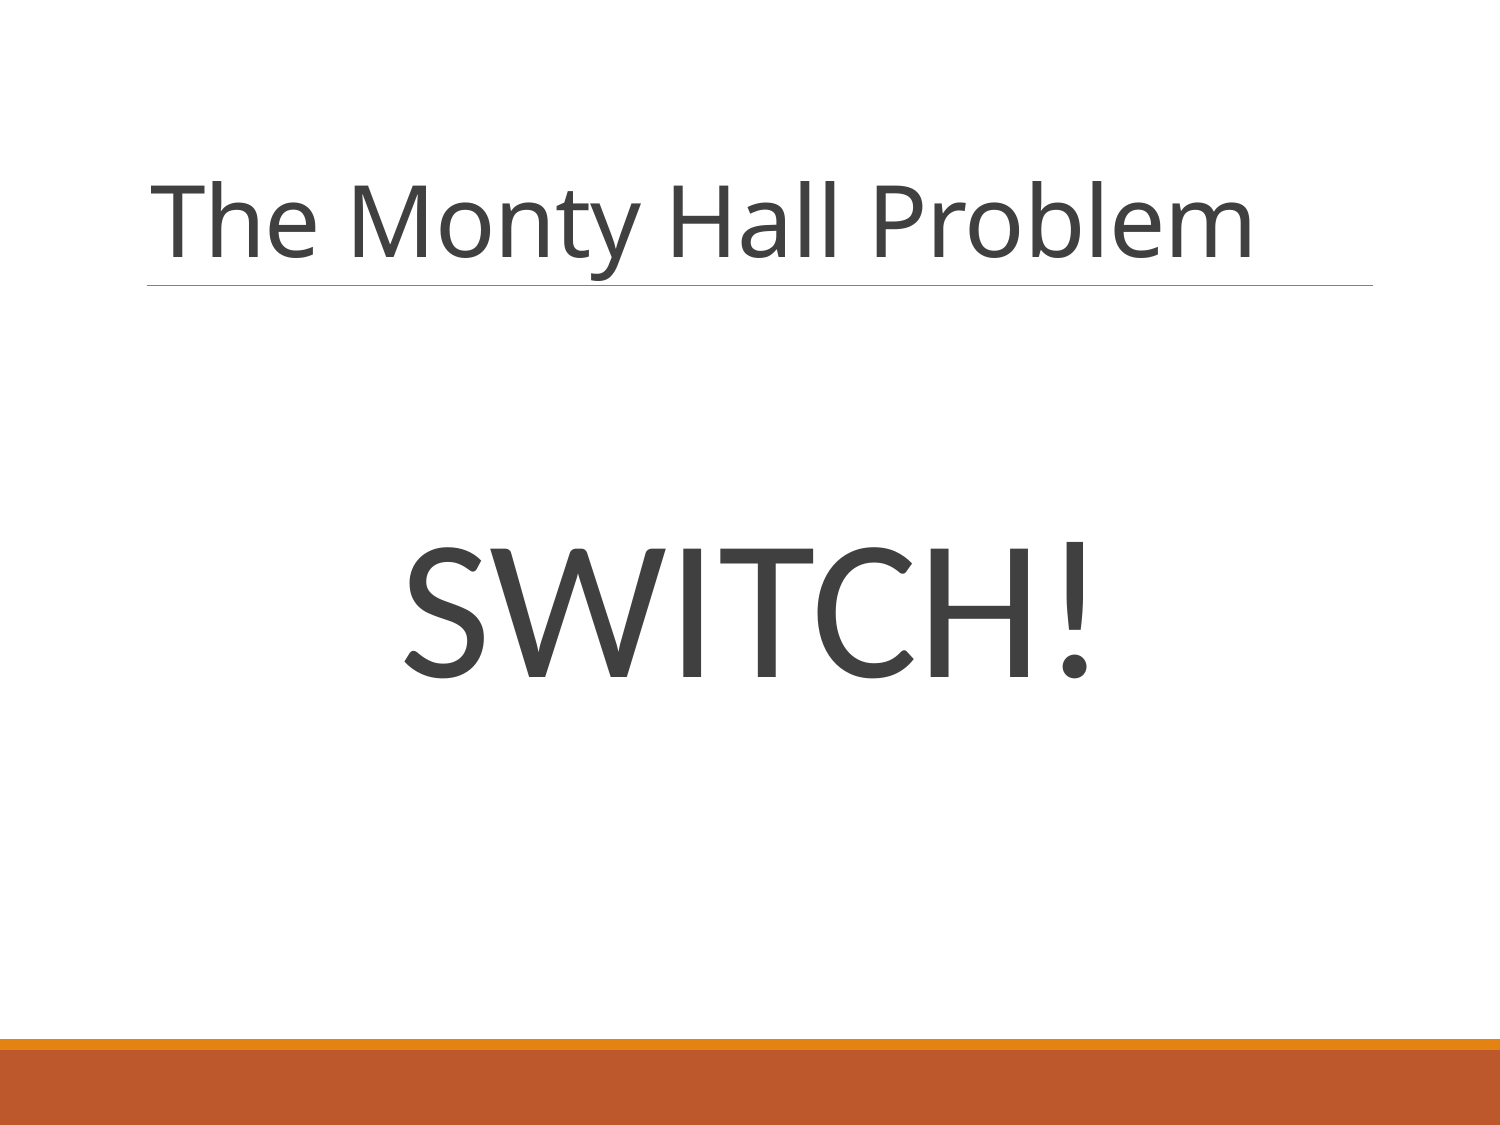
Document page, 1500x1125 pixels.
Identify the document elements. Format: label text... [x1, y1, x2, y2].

title The Monty Hall Problem [135, 47, 1373, 285]
list SWITCH! [135, 302, 1373, 963]
